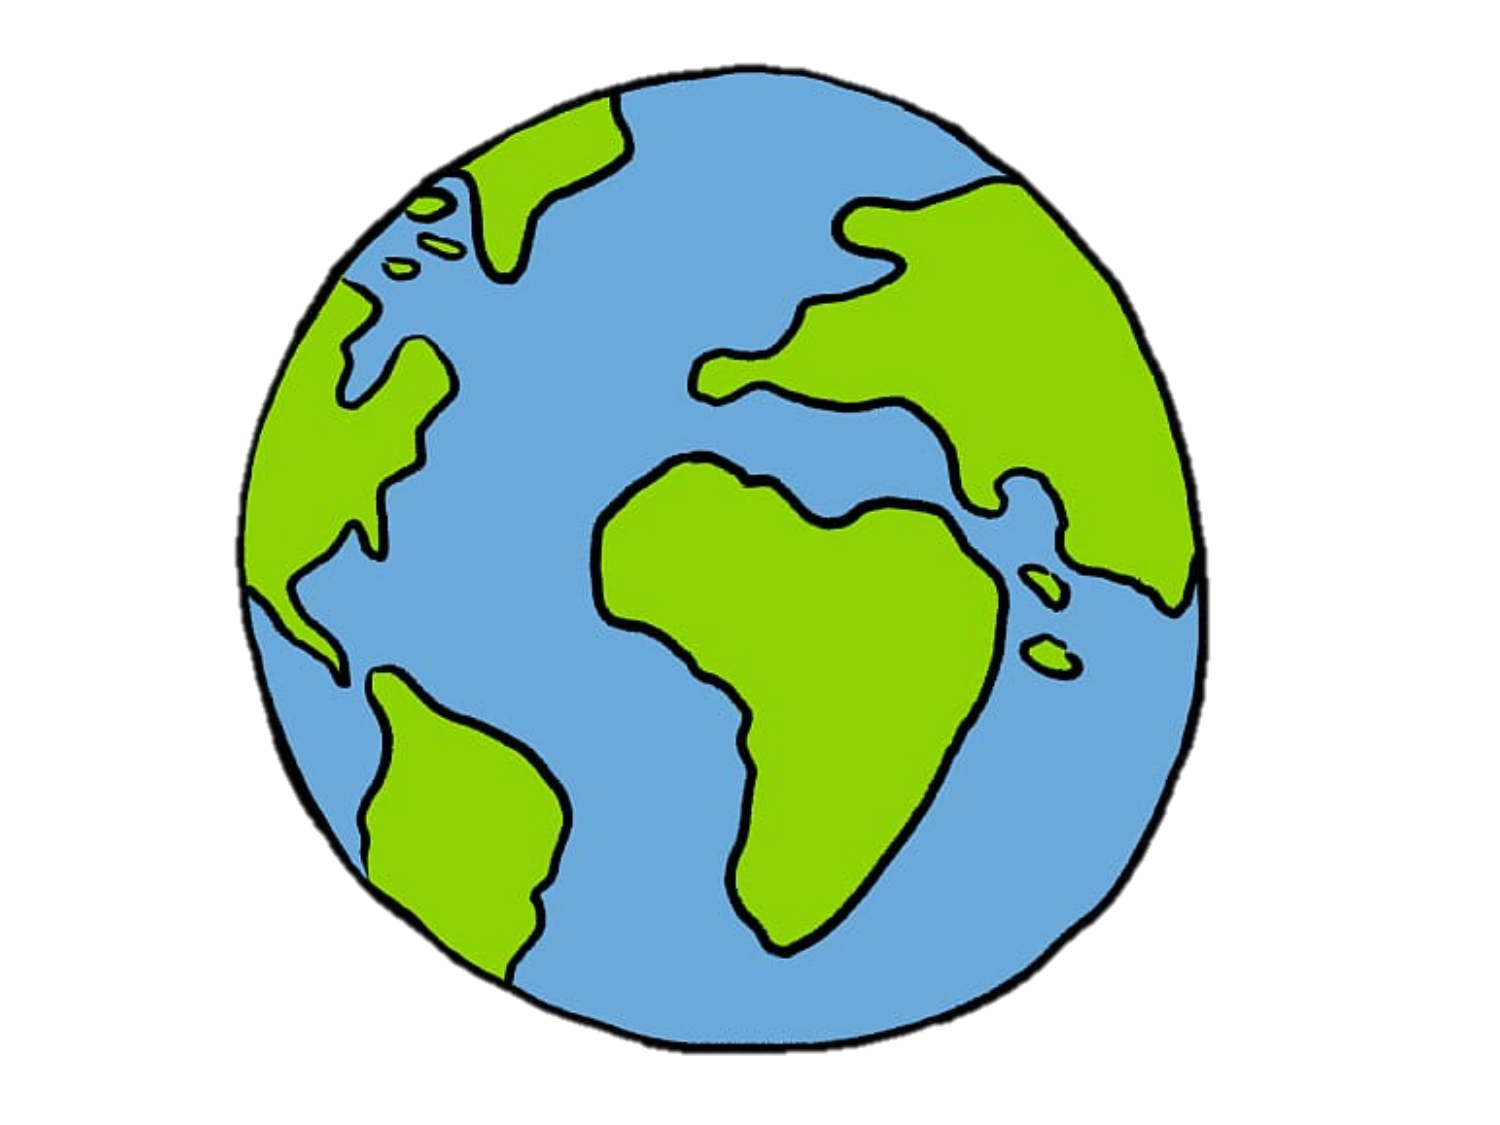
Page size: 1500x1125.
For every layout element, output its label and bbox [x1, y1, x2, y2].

picture [190, 2, 1310, 1123]
